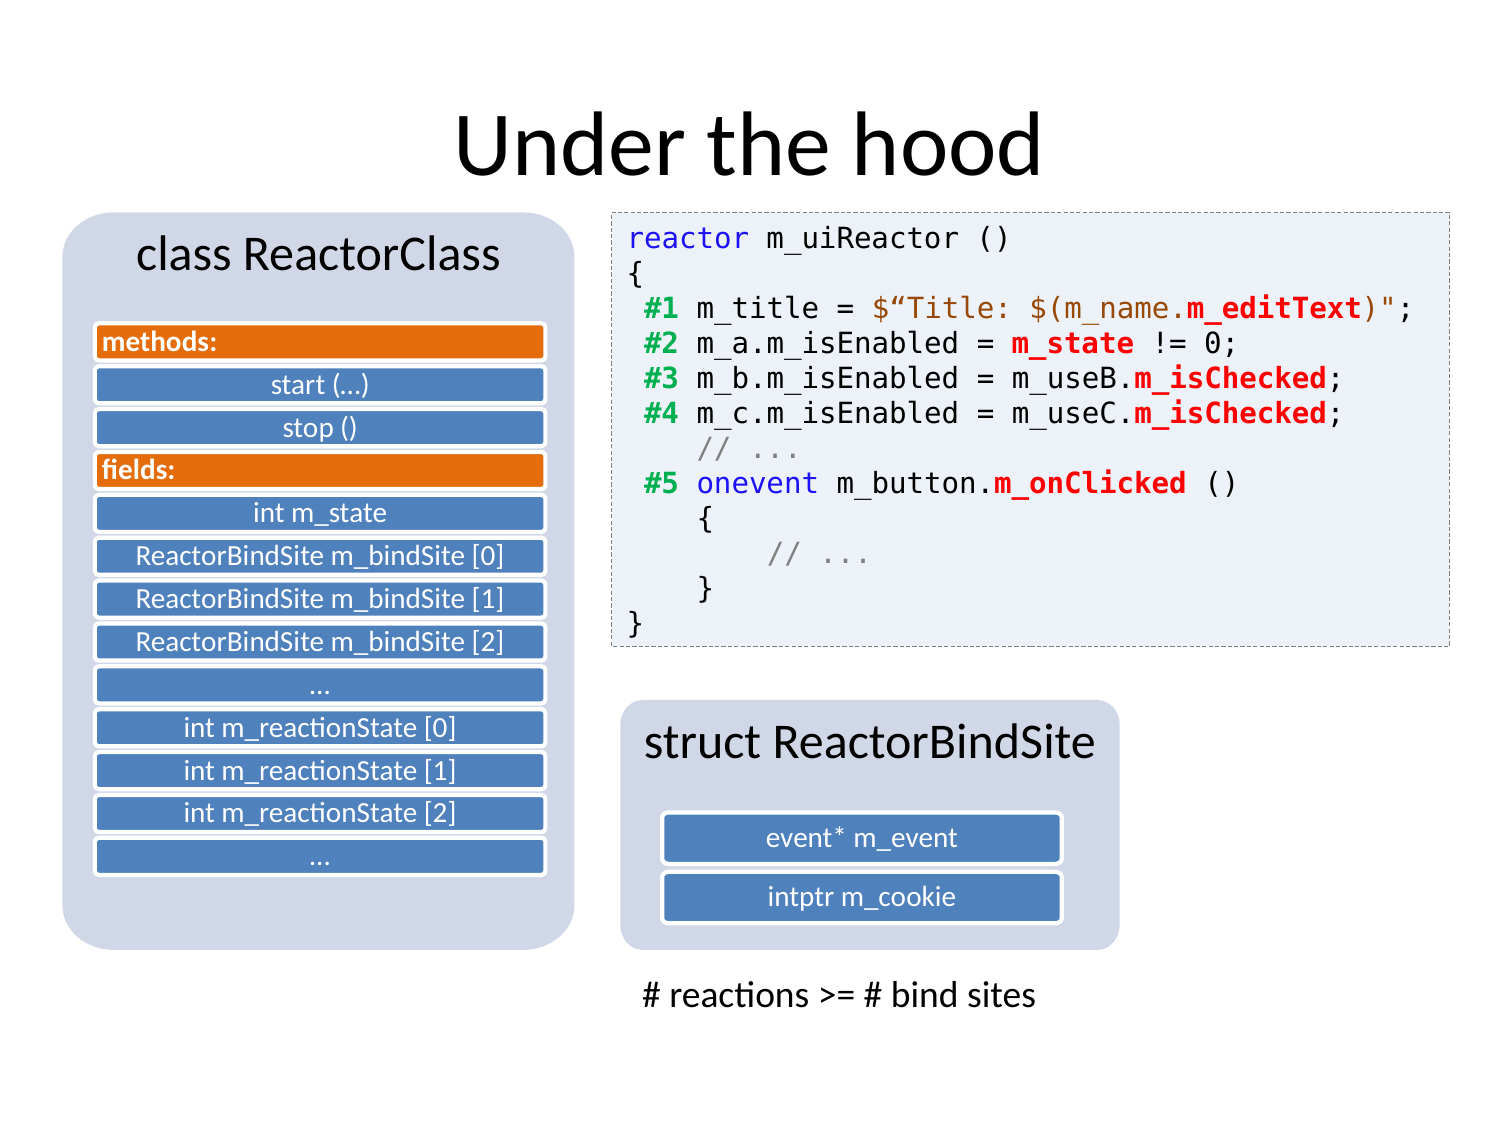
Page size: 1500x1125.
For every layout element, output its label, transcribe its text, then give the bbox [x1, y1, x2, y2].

text_box fields: [92, 449, 548, 492]
text_box … [92, 664, 548, 706]
text_box … [92, 835, 548, 878]
text_box stop () [92, 406, 548, 449]
text_box intptr m_cookie [660, 869, 1064, 926]
text_box reactor m_uiReactor () { #1 m_title = $“Title: $(m_name.m_editText)"; #2 m_a.m_isEnabled = m_state != 0; #3 m_b.m_isEnabled = m_useB.m_isChecked; #4 m_c.m_isEnabled = m_useC.m_isChecked; // ... #5 onevent m_button.m_onClicked () { // ... } } [611, 212, 1450, 647]
text_box # reactions >= # bind sites [627, 962, 1052, 1023]
text_box int m_state [92, 492, 548, 535]
text_box int m_reactionState [2] [92, 792, 548, 835]
text_box start (…) [92, 364, 548, 406]
text_box int m_reactionState [1] [92, 749, 548, 792]
text_box ReactorBindSite m_bindSite [2] [92, 621, 548, 663]
text_box ReactorBindSite m_bindSite [0] [92, 535, 548, 577]
text_box event* m_event [660, 810, 1064, 867]
text_box methods: [92, 321, 548, 363]
text_box struct ReactorBindSite [620, 699, 1120, 950]
title Under the hood [75, 45, 1425, 233]
text_box class ReactorClass [62, 212, 575, 950]
text_box int m_reactionState [0] [92, 707, 548, 749]
text_box ReactorBindSite m_bindSite [1] [92, 578, 548, 620]
